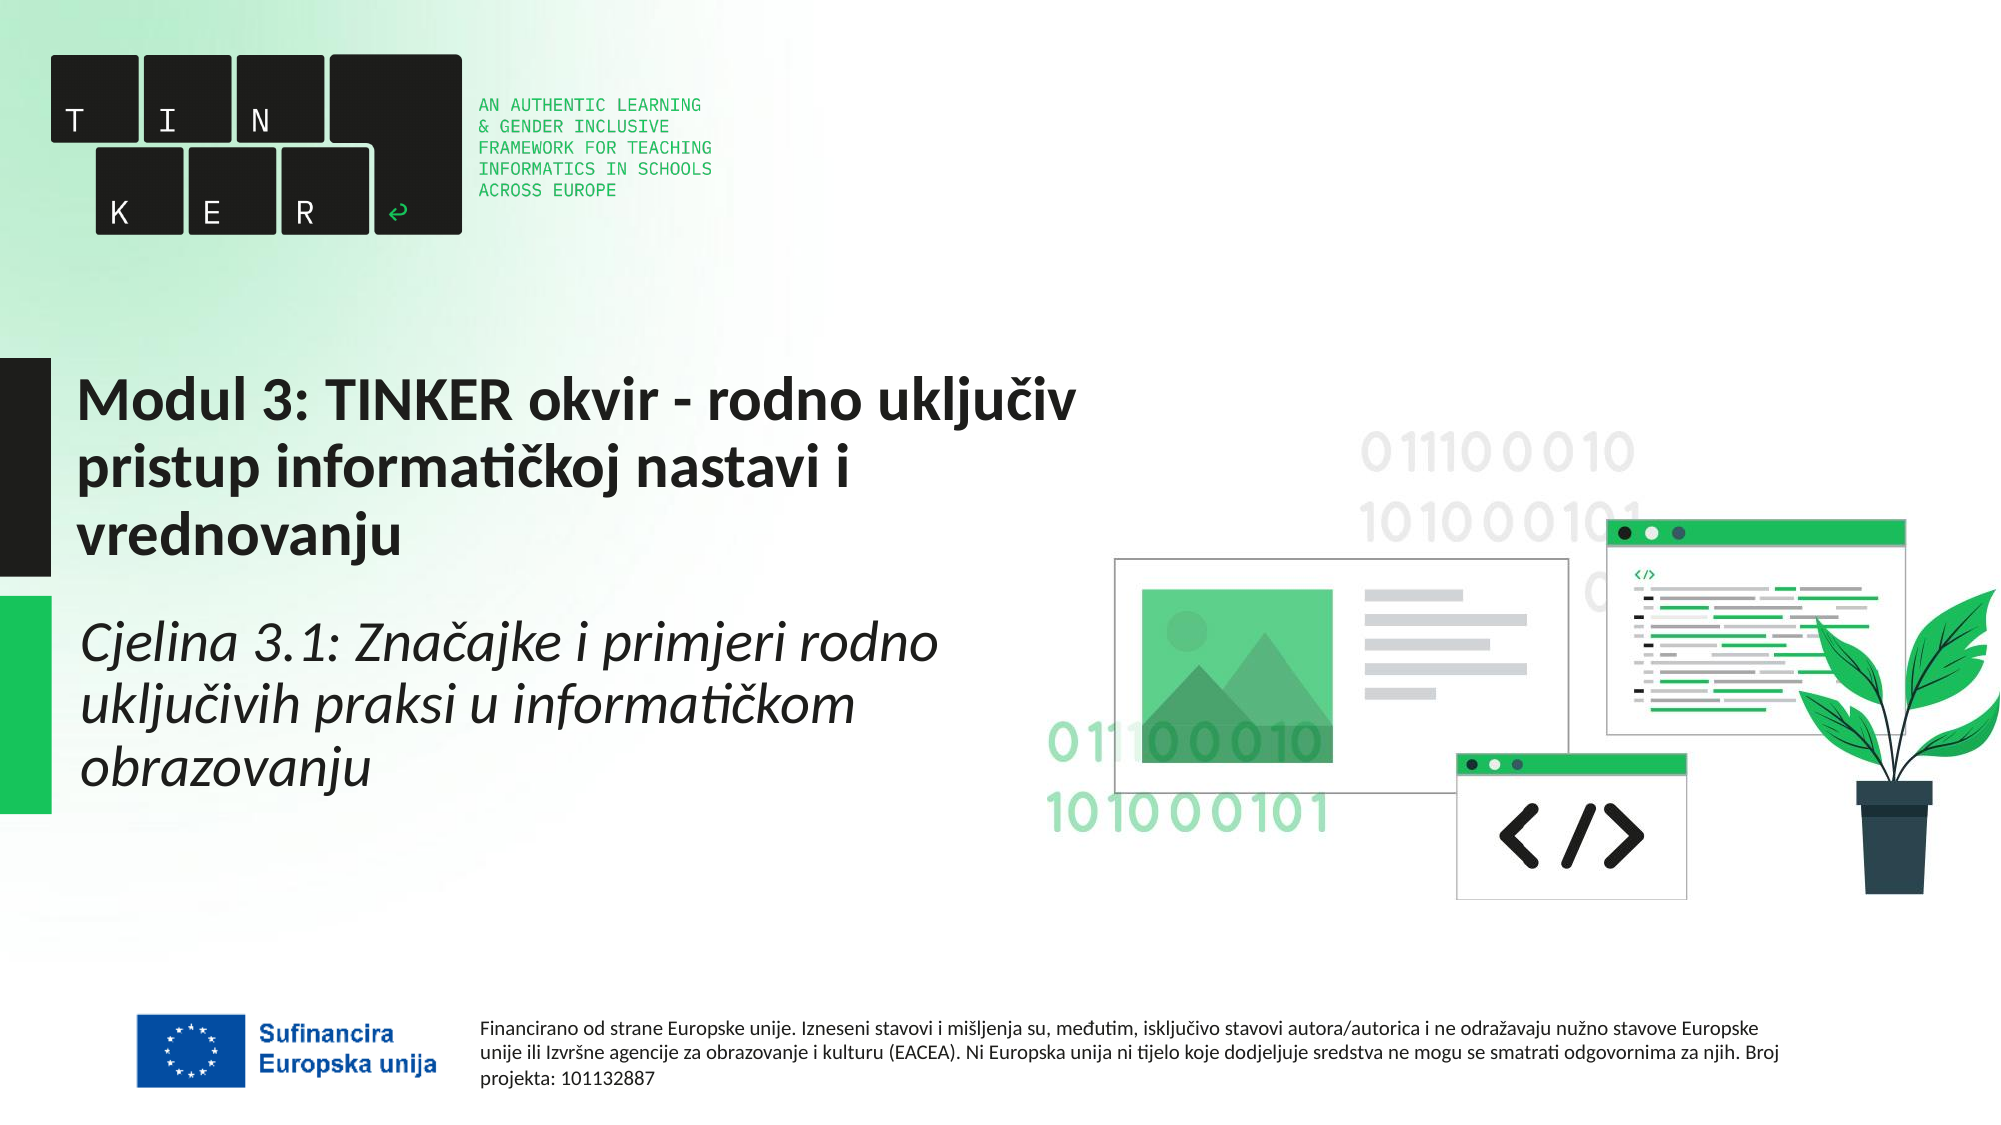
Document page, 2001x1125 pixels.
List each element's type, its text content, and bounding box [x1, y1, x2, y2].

subtitle Cjelina 3.1: Značajke i primjeri rodno uključivih praksi u informatičkom obrazovanju [65, 599, 1105, 812]
picture [0, 0, 843, 1125]
title Modul 3: TINKER okvir - rodno uključiv pristup informatičkoj nastavi i vrednovanju [61, 358, 1196, 578]
picture [1047, 431, 2000, 900]
